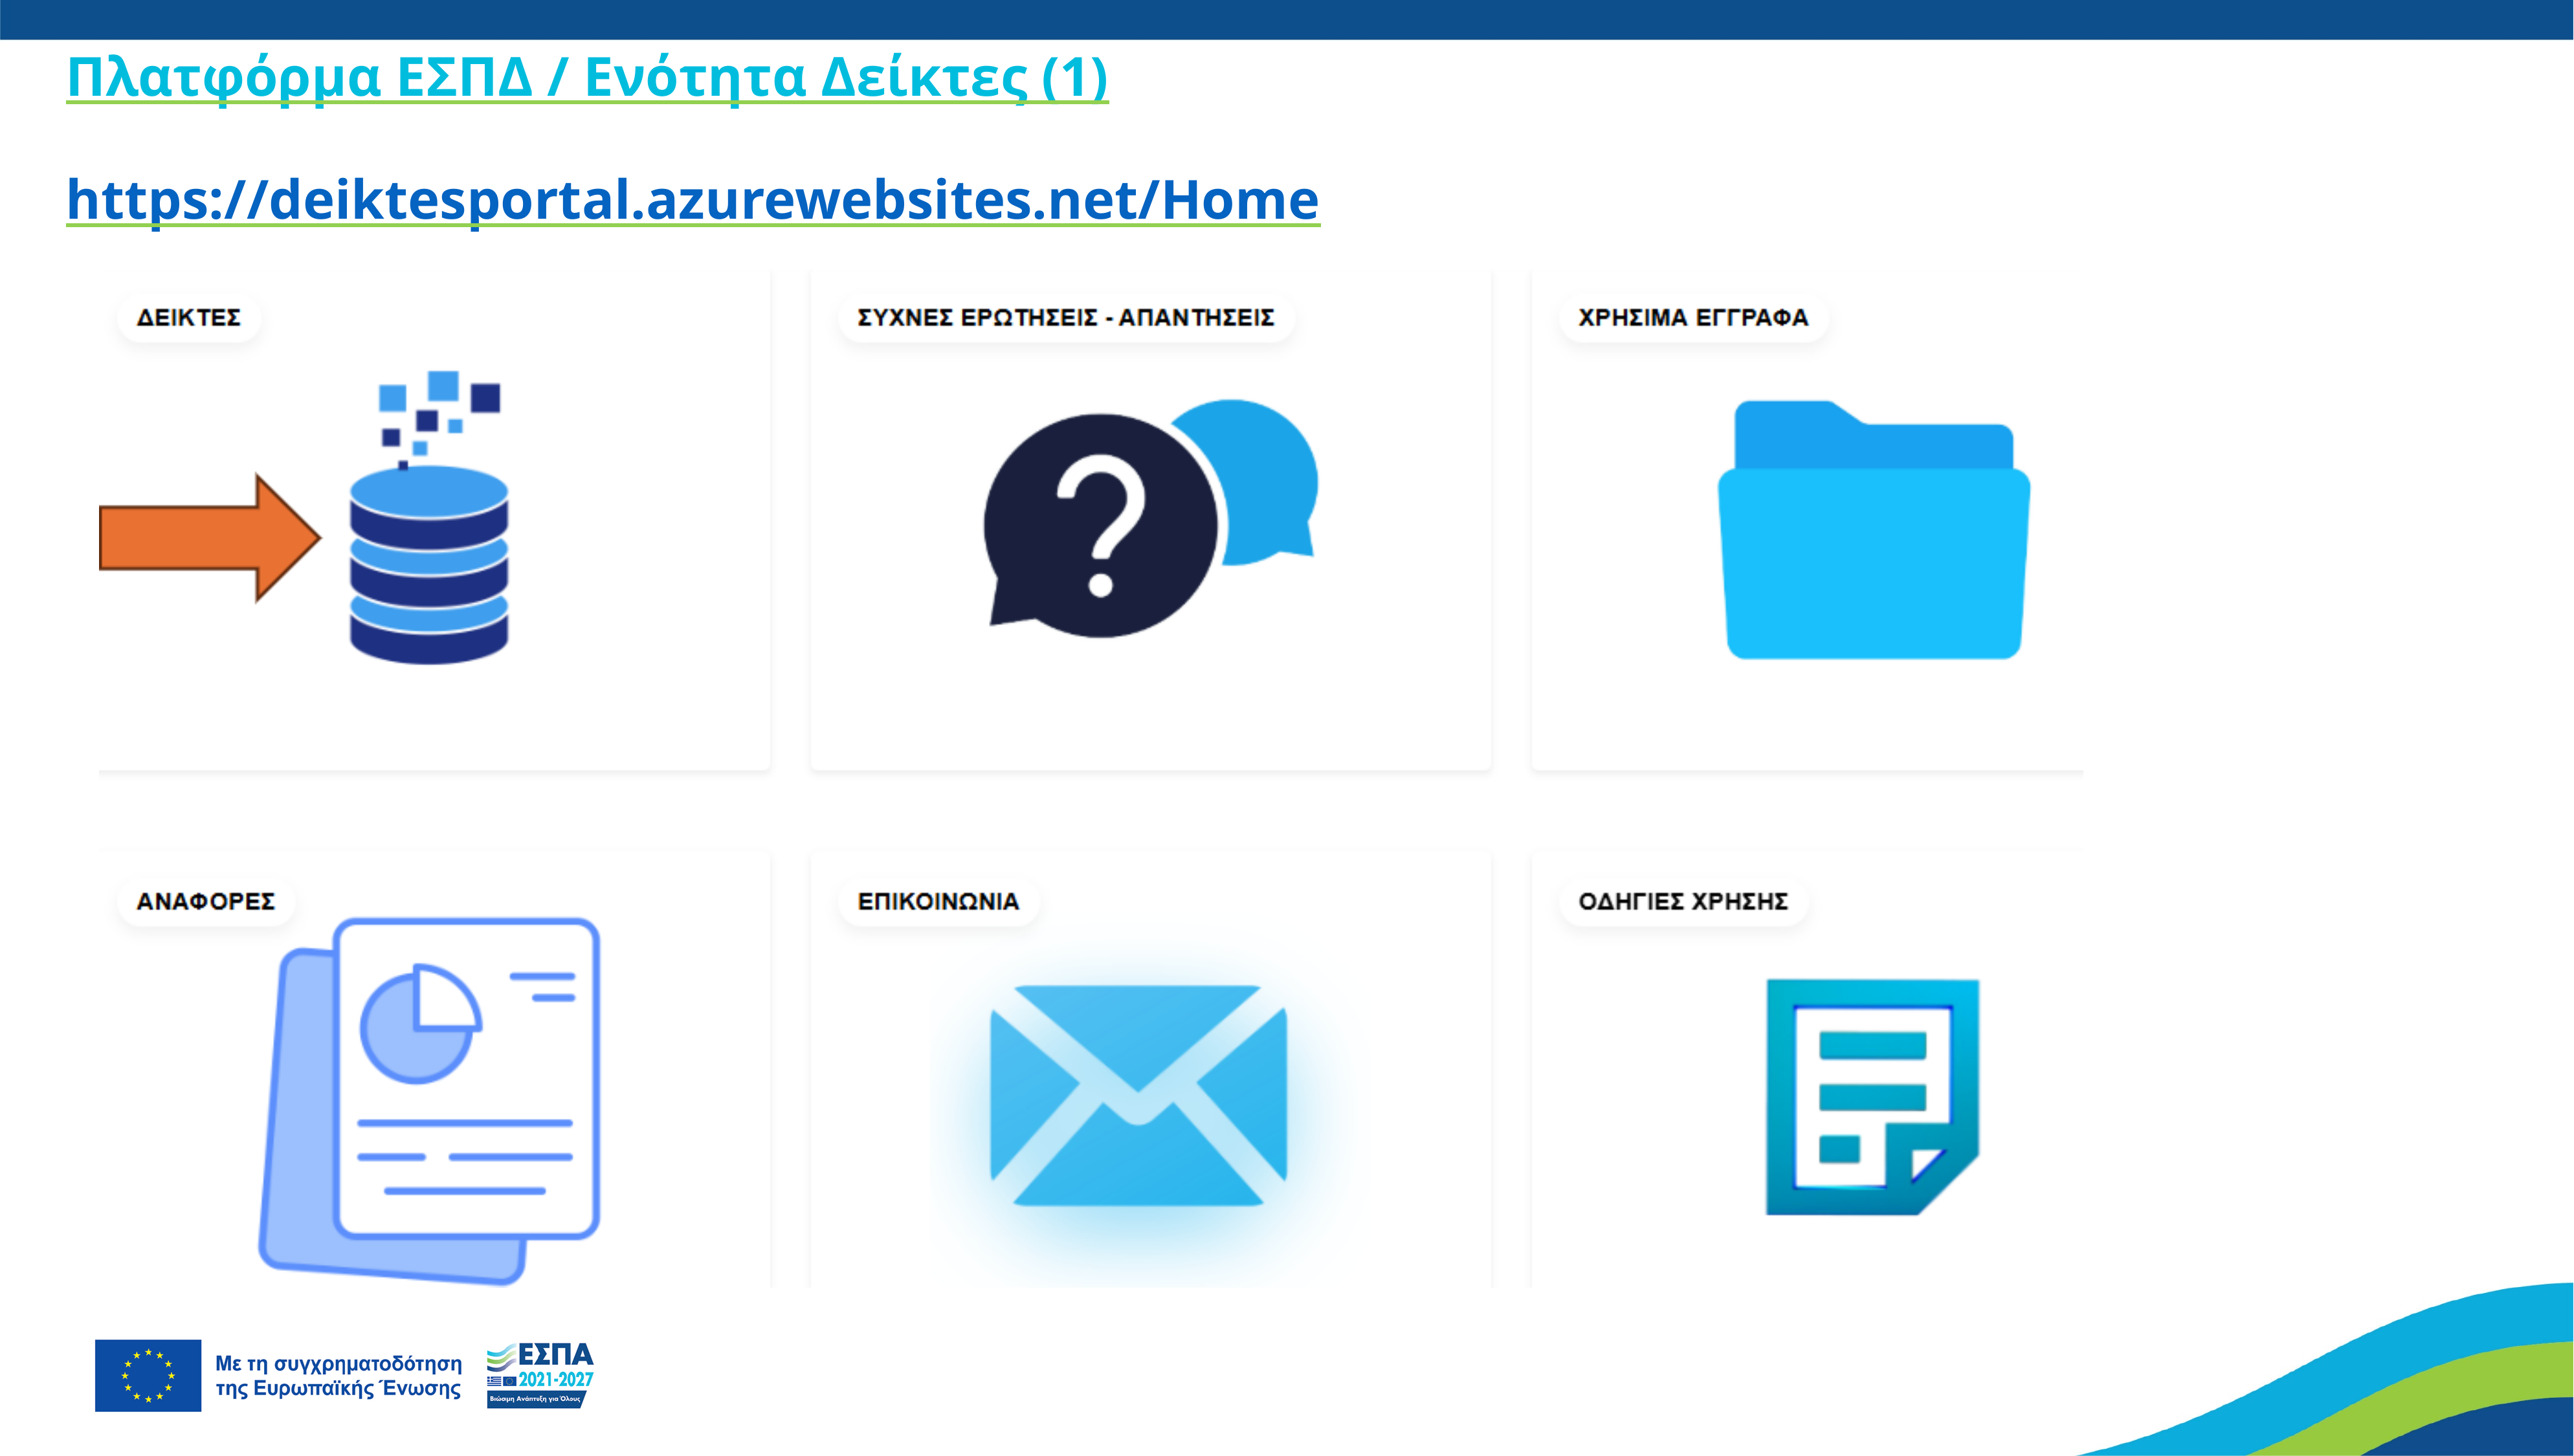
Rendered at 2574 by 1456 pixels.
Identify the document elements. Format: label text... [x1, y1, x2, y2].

picture [2087, 1341, 2573, 1456]
title Πλατφόρμα ΕΣΠΔ / Ενότητα Δείκτες (1) https://deiktesportal.azurewebsites.net/Home [56, 53, 1714, 228]
picture [0, 0, 2573, 1456]
